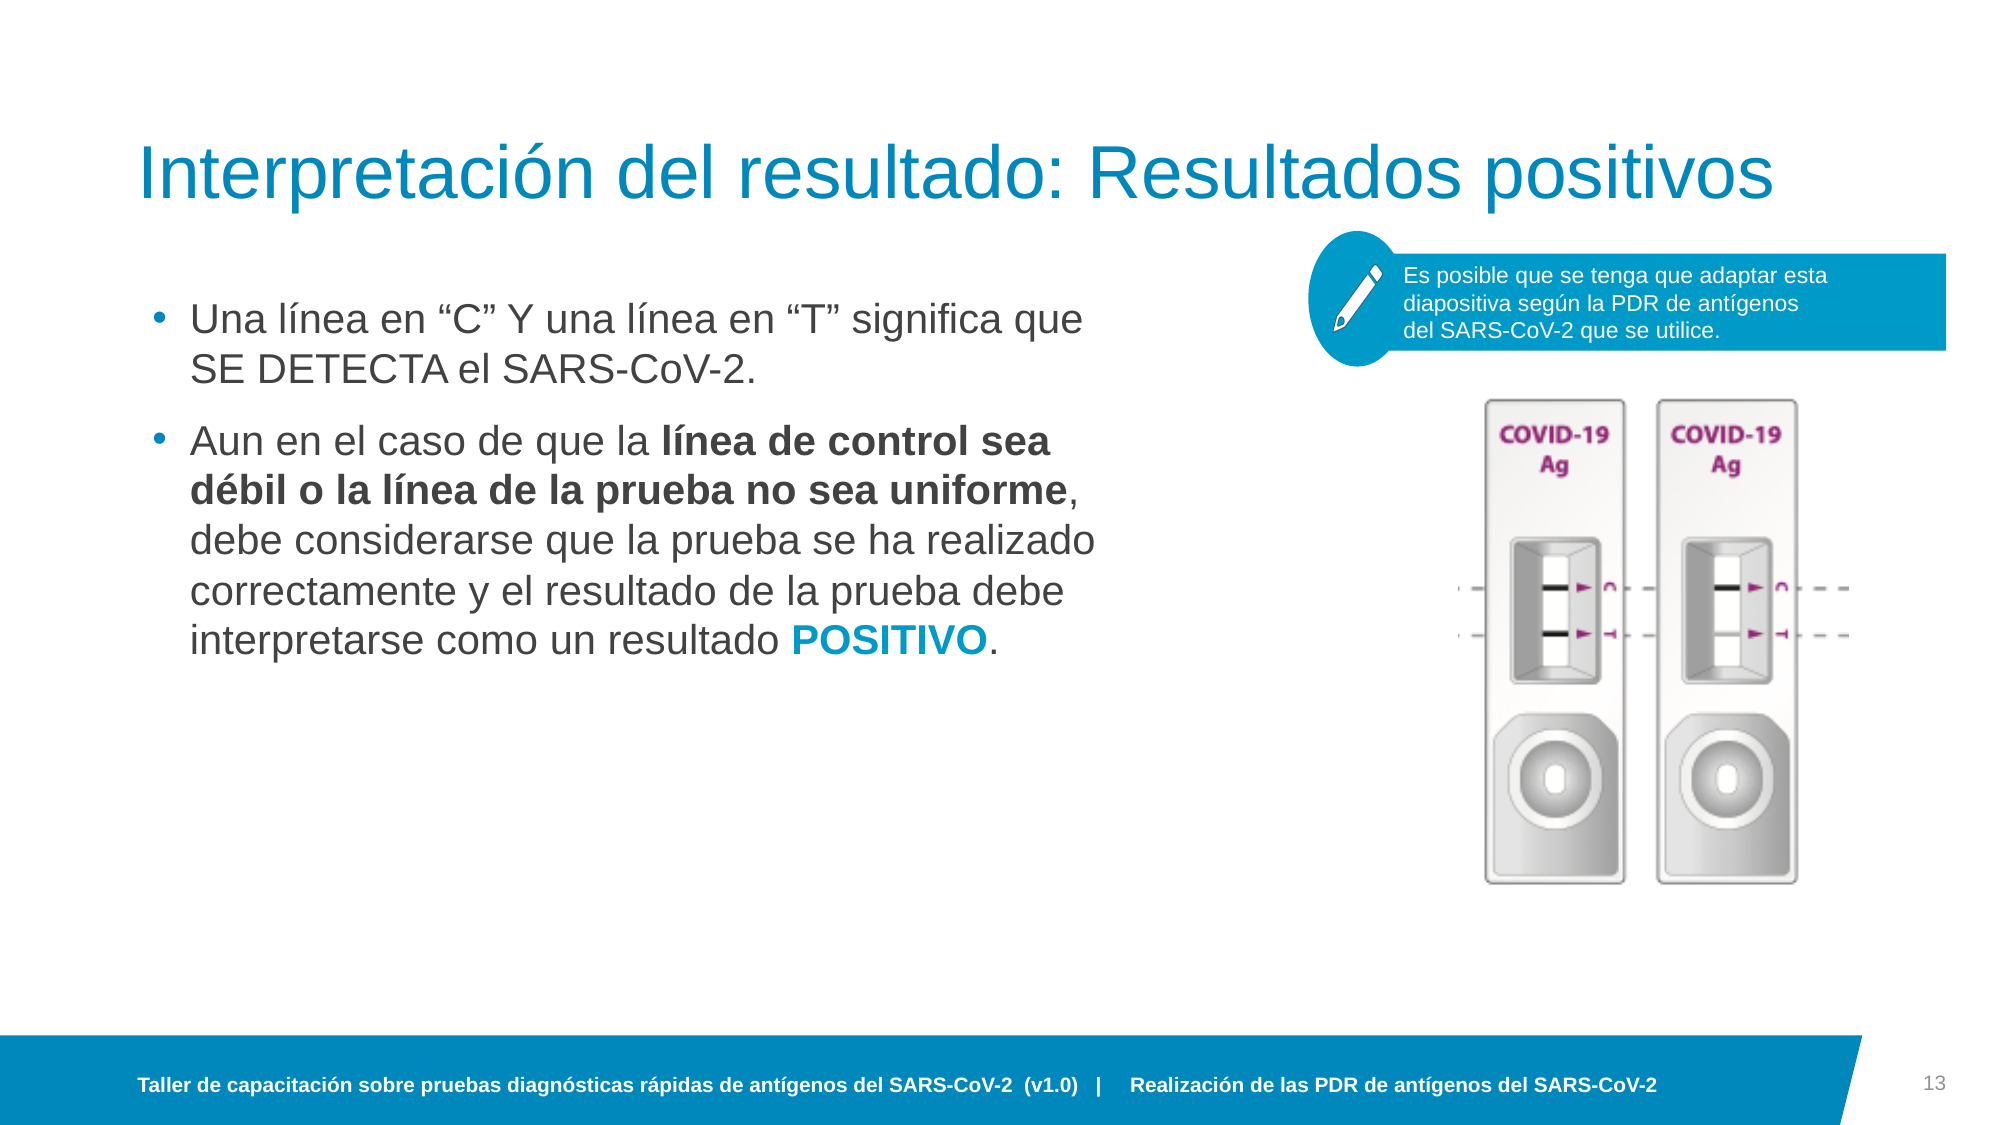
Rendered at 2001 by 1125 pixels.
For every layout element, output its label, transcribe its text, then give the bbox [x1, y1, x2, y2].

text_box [1308, 230, 1947, 367]
title Interpretación del resultado: Resultados positivos [137, 59, 1863, 215]
slide_number 13 [1862, 1035, 1947, 1125]
list Una línea en “C” Y una línea en “T” significa que SE DETECTA el SARS-CoV-2. Aun en el caso de que la línea de control sea débil o la línea de la prueba no sea uniforme, debe considerarse que la prueba se ha realizado correctamente y el resultado de la prueba debe interpretarse como un resultado POSITIVO. [137, 284, 1163, 1014]
picture [1458, 382, 1849, 909]
footer Taller de capacitación sobre pruebas diagnósticas rápidas de antígenos del SARS-CoV-2 (v1.0) | Realización de las PDR de antígenos del SARS-CoV-2 [137, 1042, 1715, 1125]
